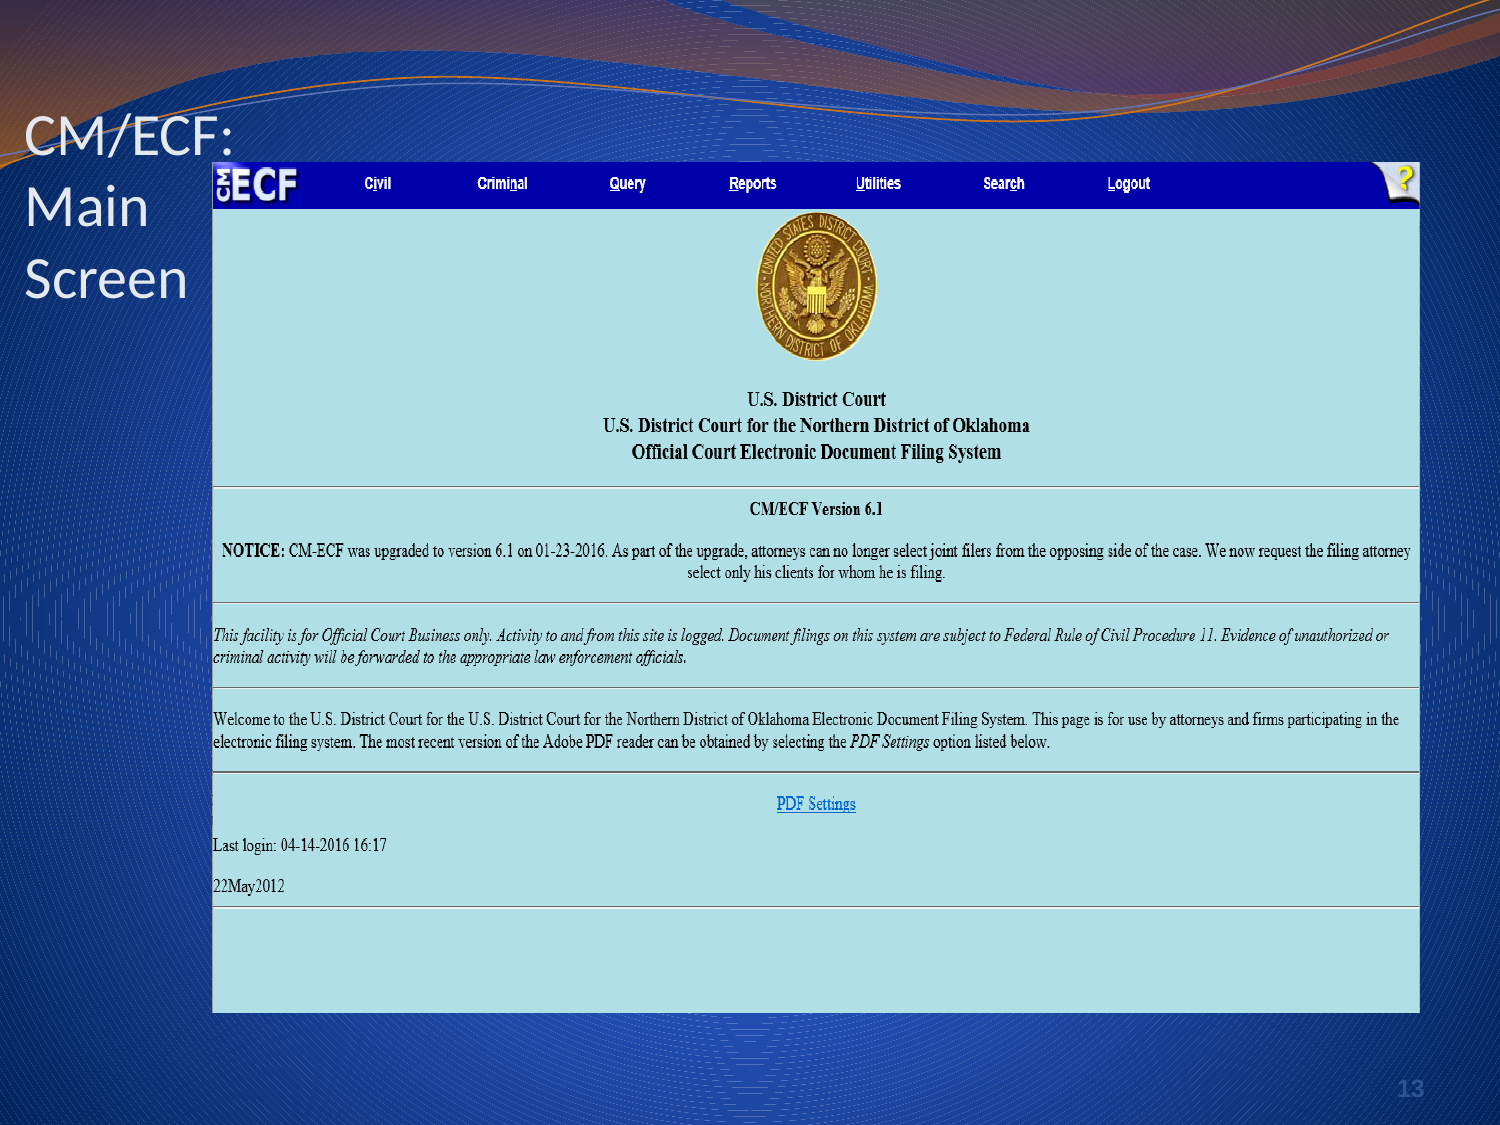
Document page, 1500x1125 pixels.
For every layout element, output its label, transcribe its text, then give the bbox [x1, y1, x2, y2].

picture [212, 162, 1420, 1013]
slide_number 13 [1299, 1042, 1425, 1103]
title CM/ECF: Main Screen [24, 87, 270, 311]
slide_number 30 [205, 163, 212, 311]
